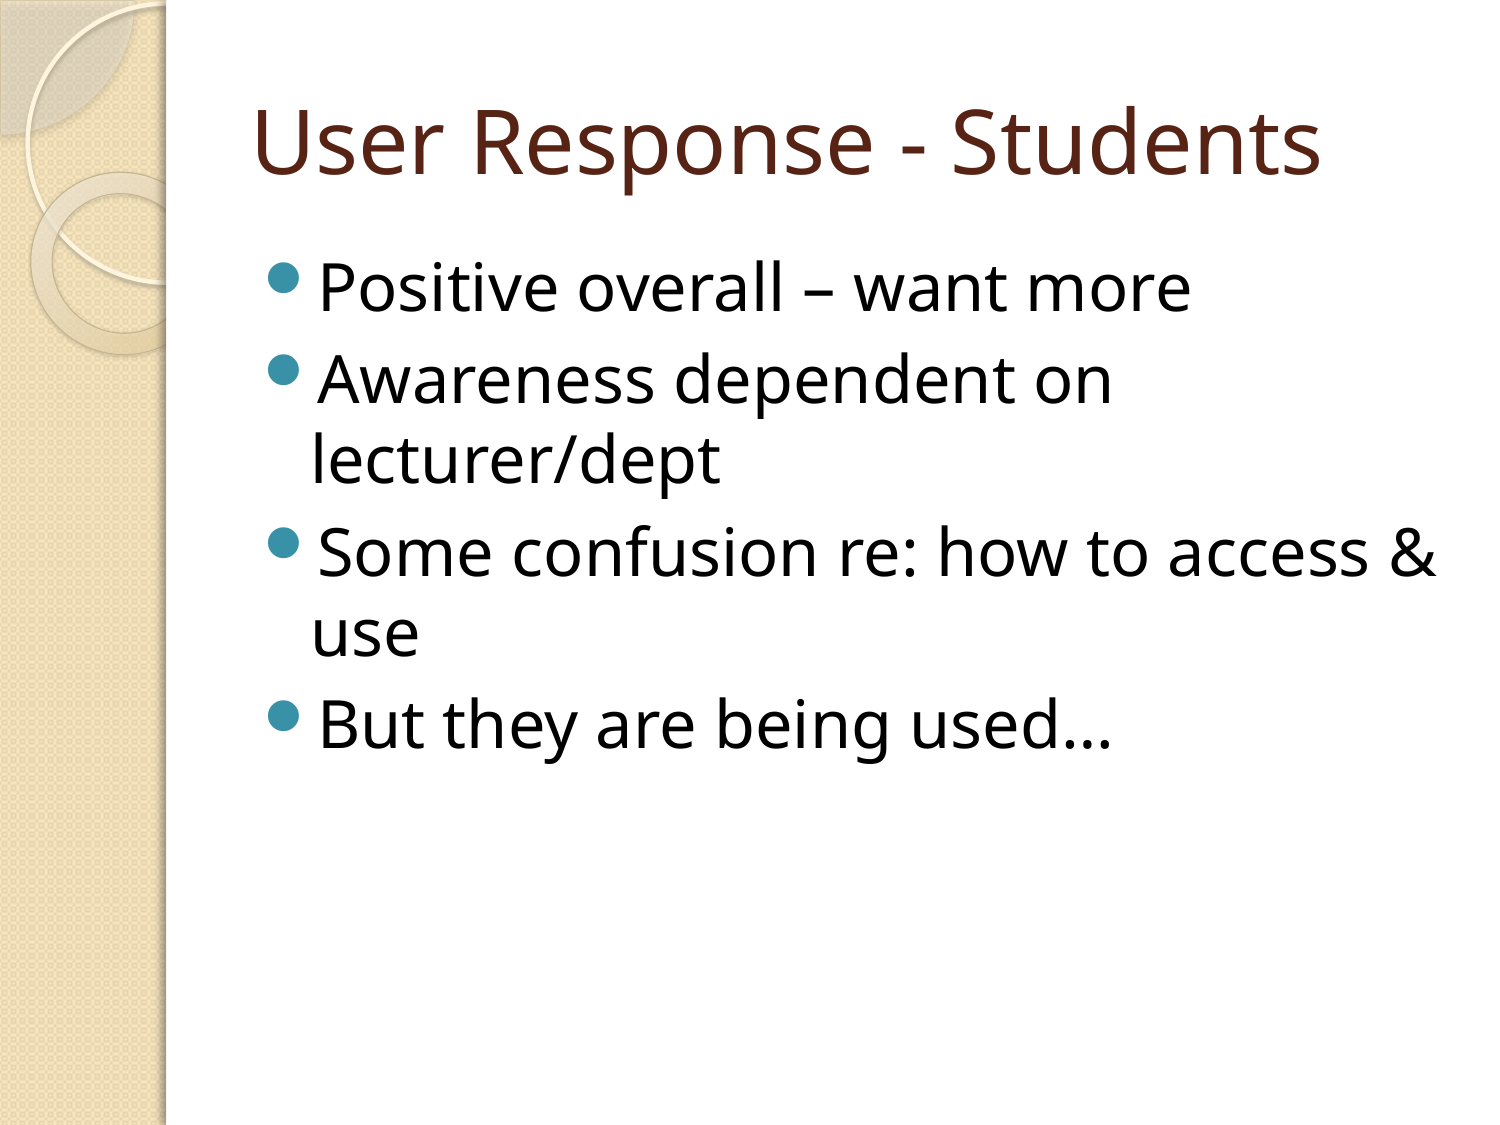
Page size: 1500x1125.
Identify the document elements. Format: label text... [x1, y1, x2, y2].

list Positive overall – want more Awareness dependent on lecturer/dept Some confusion re: how to access & use But they are being used… [235, 237, 1466, 1025]
title User Response - Students [235, 45, 1466, 233]
